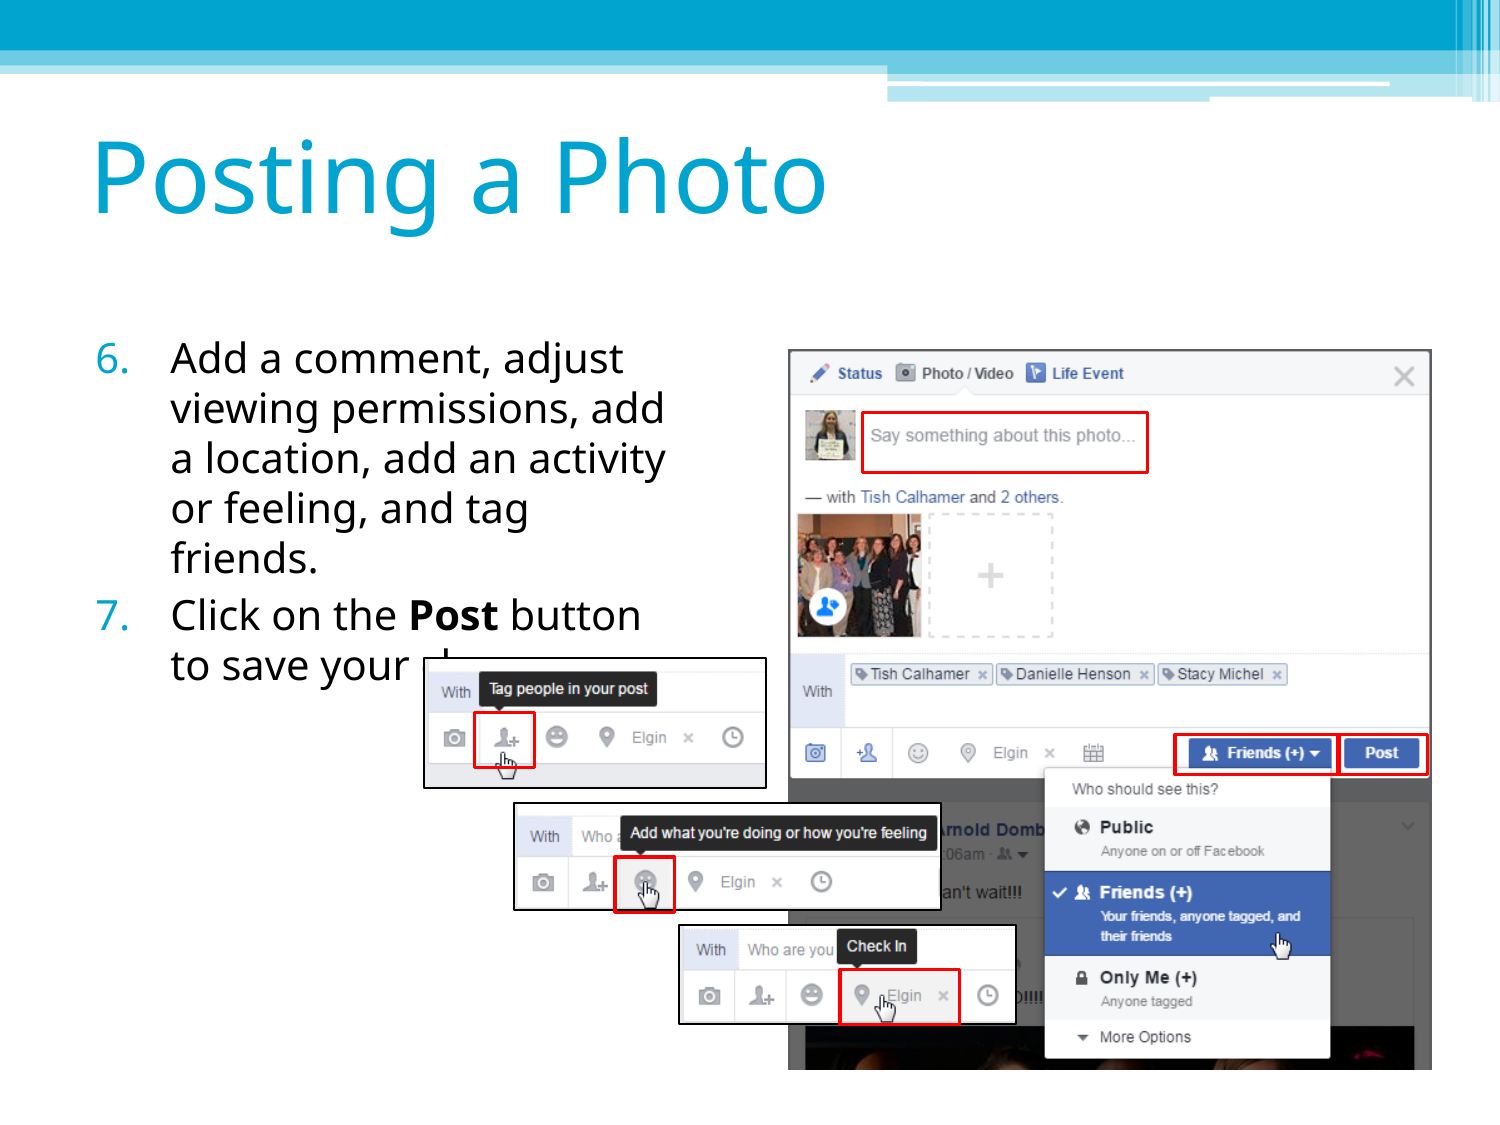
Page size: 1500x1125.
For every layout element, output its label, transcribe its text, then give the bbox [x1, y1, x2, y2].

list Add a comment, adjust viewing permissions, add a location, add an activity or feeling, and tag friends. Click on the Post button to save your changes. [80, 324, 700, 710]
title Posting a Photo [75, 85, 1425, 261]
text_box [424, 349, 1432, 1070]
